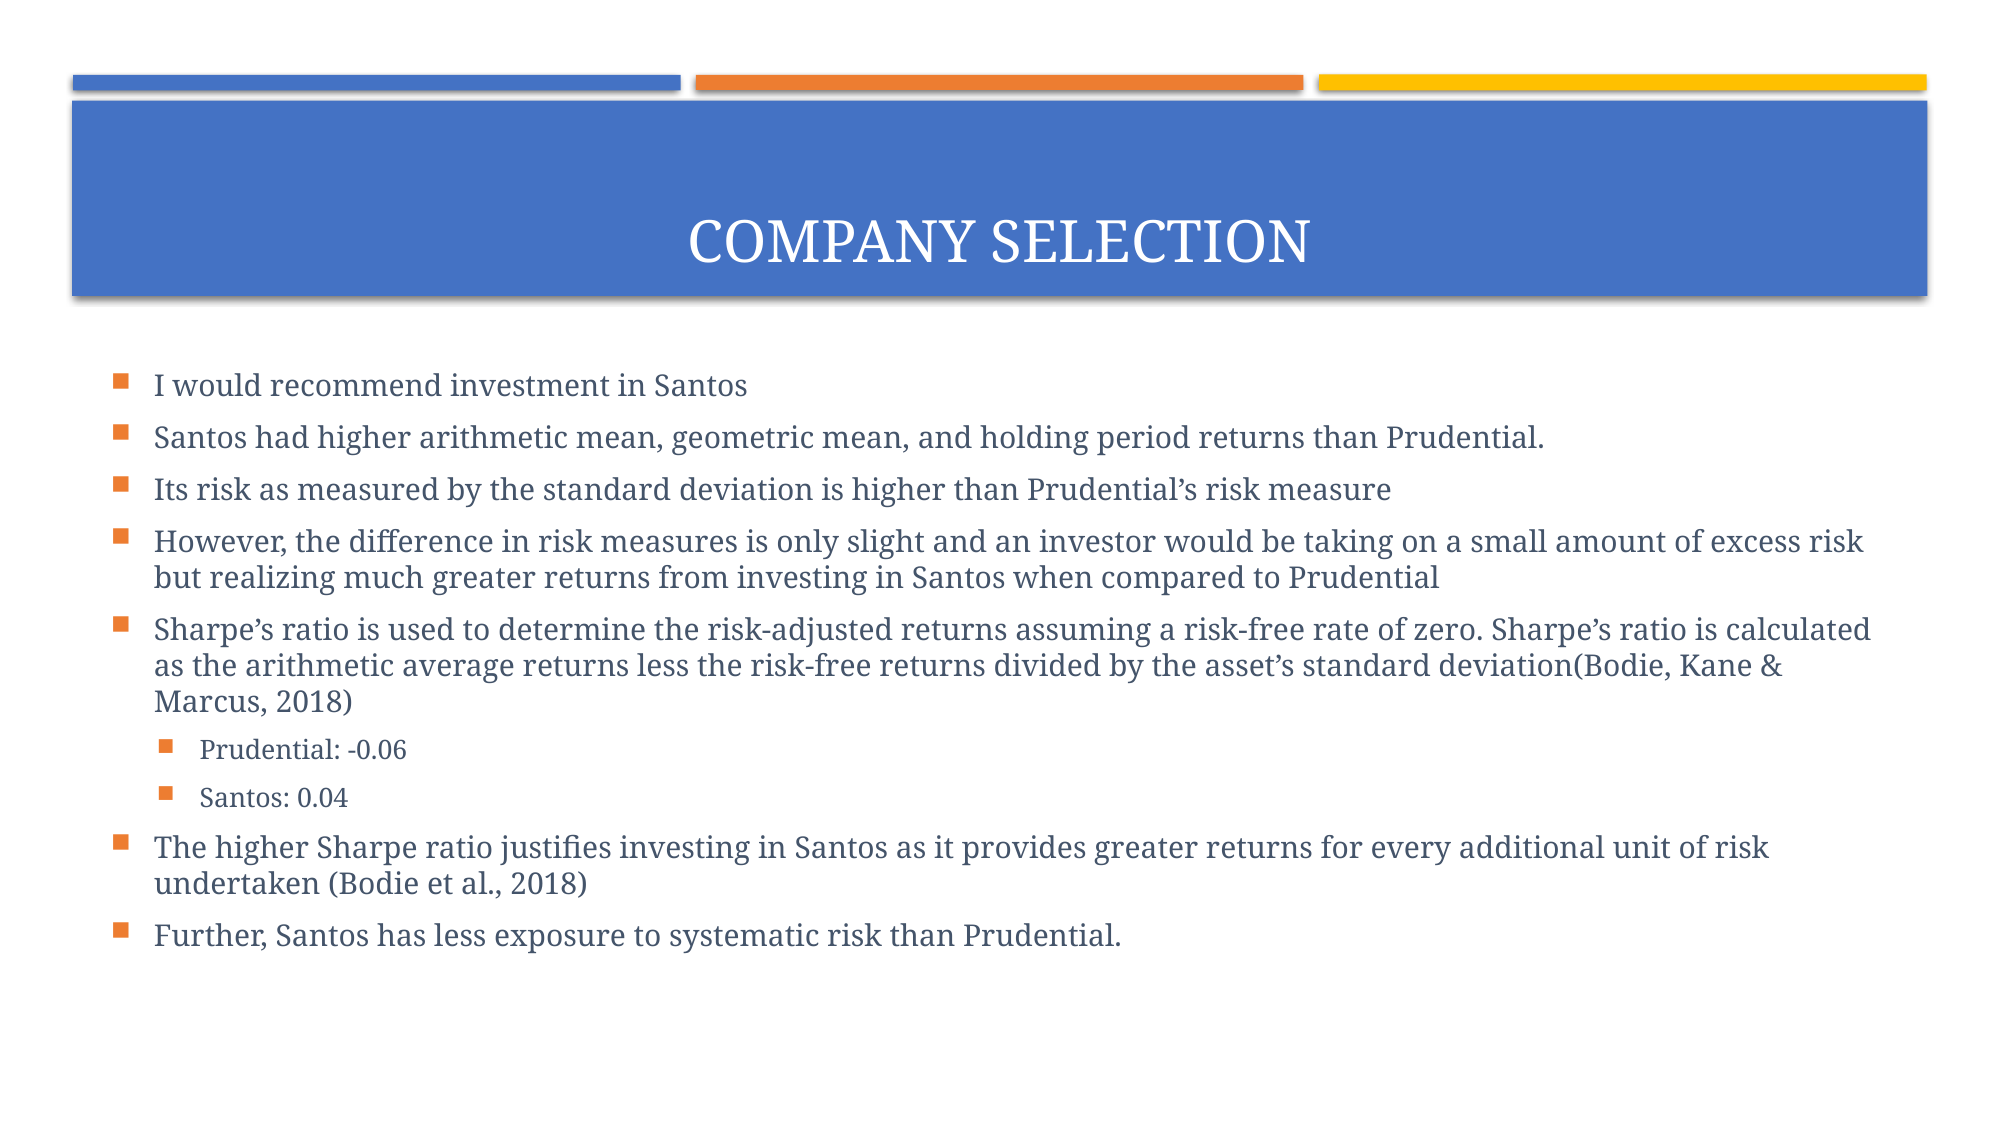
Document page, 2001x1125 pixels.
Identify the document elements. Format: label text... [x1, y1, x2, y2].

title COMPANY SELECTION [95, 115, 1905, 282]
list I would recommend investment in Santos Santos had higher arithmetic mean, geometric mean, and holding period returns than Prudential. Its risk as measured by the standard deviation is higher than Prudential’s risk measure However, the difference in risk measures is only slight and an investor would be taking on a small amount of excess risk but realizing much greater returns from investing in Santos when compared to Prudential Sharpe’s ratio is used to determine the risk-adjusted returns assuming a risk-free rate of zero. Sharpe’s ratio is calculated as the arithmetic average returns less the risk-free returns divided by the asset’s standard deviation(Bodie, Kane & Marcus, 2018) Prudential: -0.06 Santos: 0.04 The higher Sharpe ratio justifies investing in Santos as it provides greater returns for every additional unit of risk undertaken (Bodie et al., 2018) Further, Santos has less exposure to systematic risk than Prudential. [95, 357, 1905, 962]
